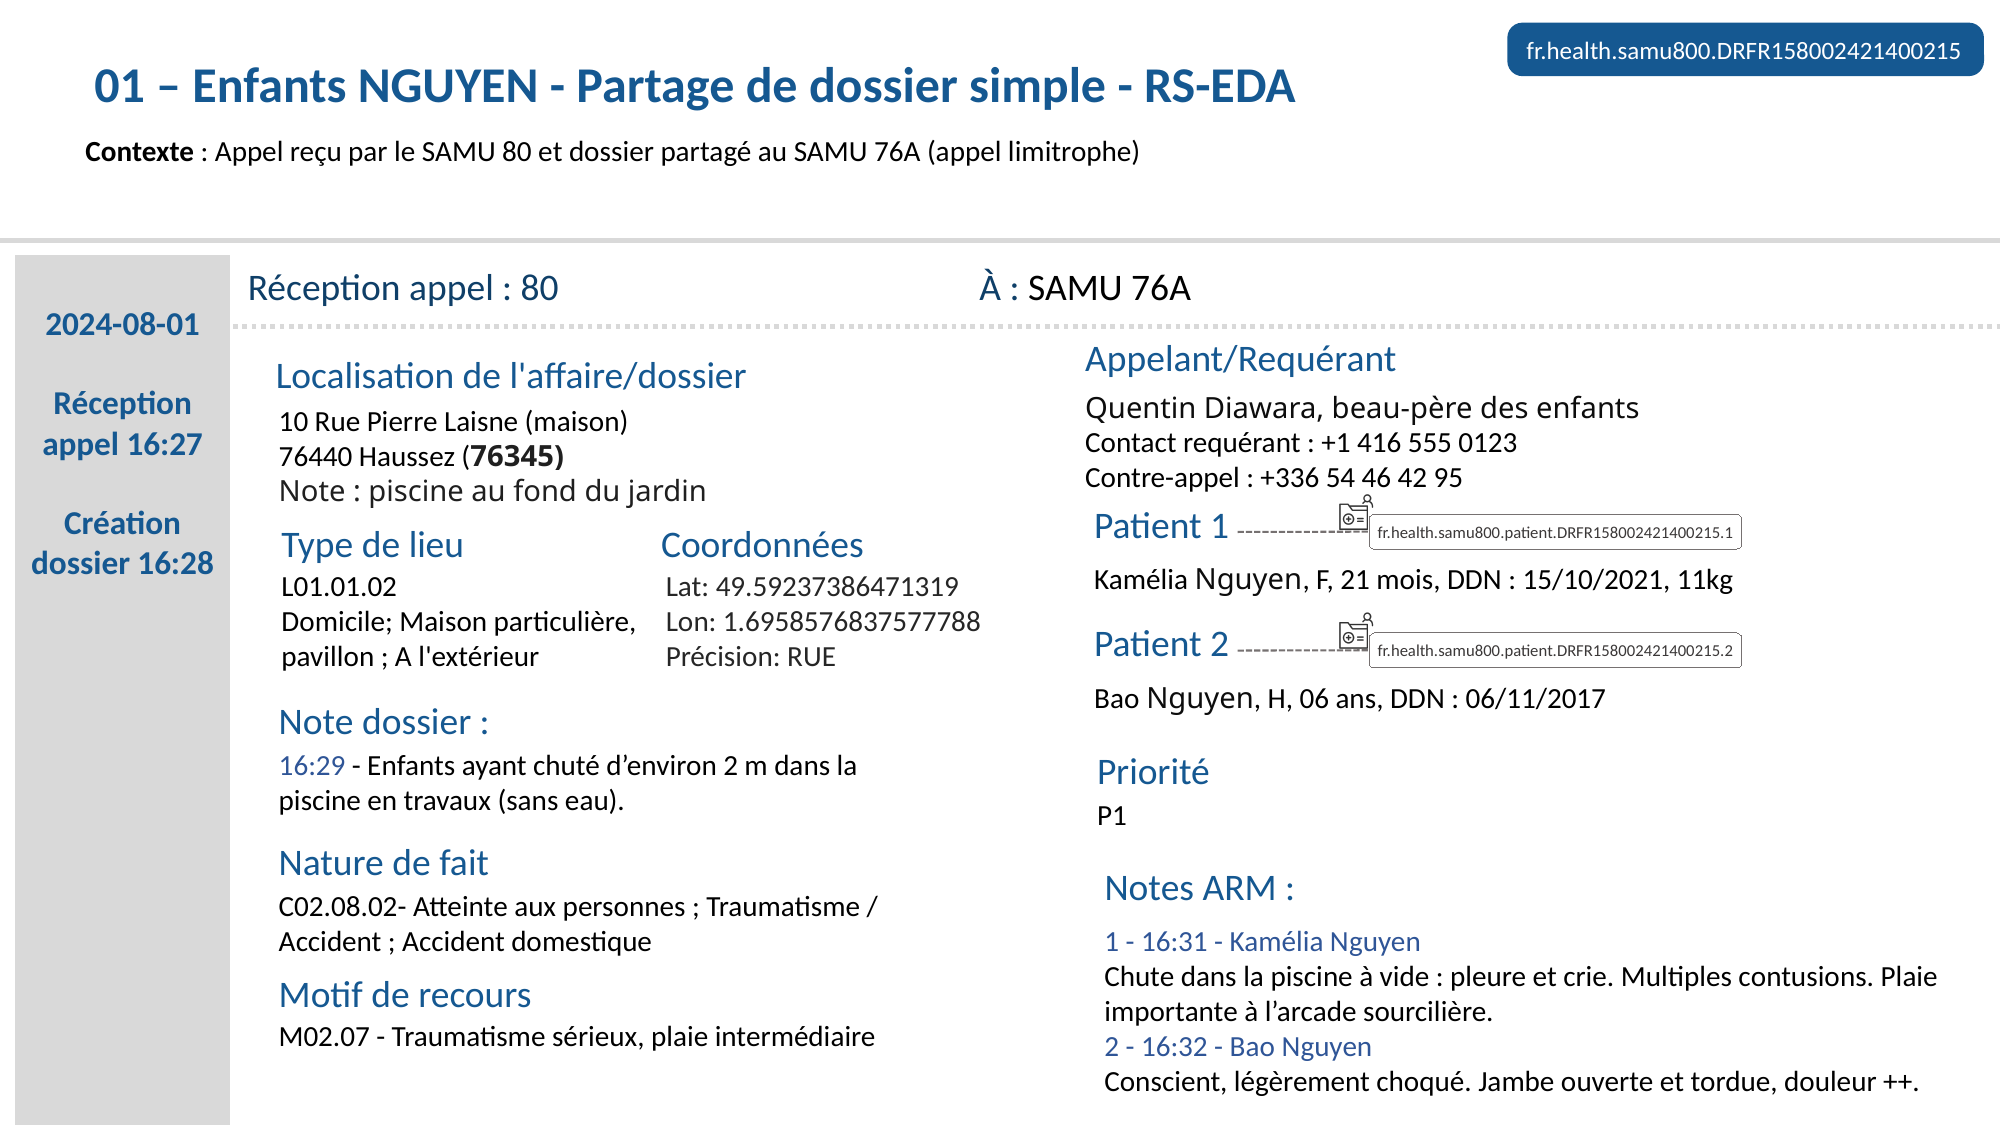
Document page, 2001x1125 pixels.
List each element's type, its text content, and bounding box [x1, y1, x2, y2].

text_box C02.08.02- Atteinte aux personnes ; Traumatisme / Accident ; Accident domestique [263, 880, 942, 965]
text_box Réception appel : 80 [233, 256, 735, 316]
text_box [646, 512, 1032, 682]
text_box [1079, 493, 1878, 604]
text_box À : SAMU 76A [834, 256, 1337, 316]
text_box fr.health.samu800.DRFR158002421400215 [1507, 22, 1985, 77]
text_box M02.07 - Traumatisme sérieux, plaie intermédiaire [263, 1010, 936, 1060]
text_box 01 – Enfants NGUYEN - Partage de dossier simple - RS-EDA [79, 45, 1508, 121]
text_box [263, 689, 942, 826]
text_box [260, 343, 915, 516]
text_box Motif de recours [263, 962, 559, 1023]
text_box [1098, 856, 1984, 1106]
text_box 2024-08-01 Réception appel 16:27 Création dossier 16:28 [15, 255, 230, 1125]
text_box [1070, 327, 1722, 503]
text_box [1082, 739, 1311, 840]
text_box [1237, 479, 1742, 550]
text_box Nature de fait [263, 830, 523, 891]
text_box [1237, 597, 1742, 669]
text_box Contexte : Appel reçu par le SAMU 80 et dossier partagé au SAMU 76A (appel limitrophe) [79, 126, 1481, 173]
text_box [1079, 611, 1796, 723]
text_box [275, 513, 646, 680]
